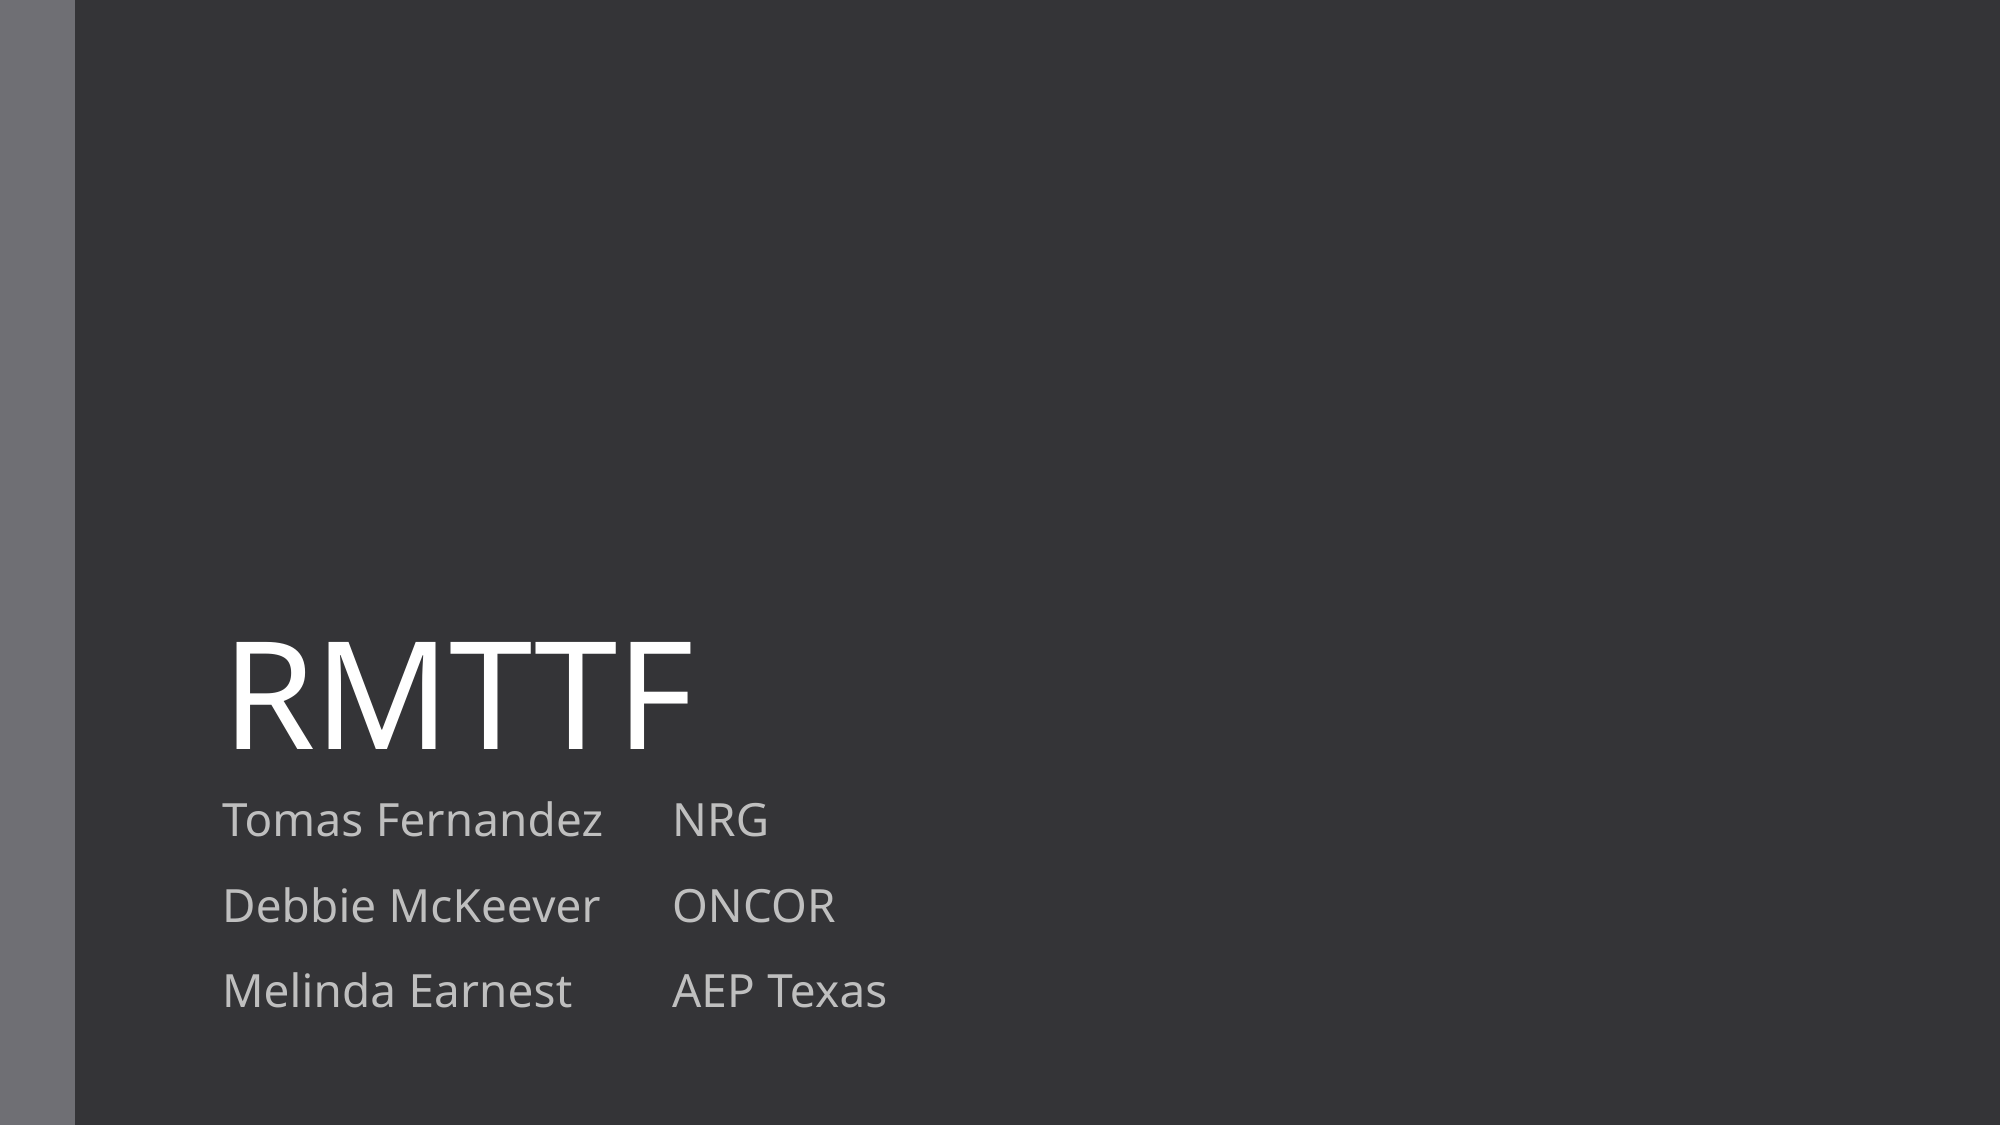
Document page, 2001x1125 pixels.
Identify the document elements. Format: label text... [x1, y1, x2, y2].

subtitle Tomas Fernandez NRG Debbie McKeever ONCOR Melinda Earnest AEP Texas [206, 787, 1752, 1065]
title RMTTF [206, 124, 1752, 787]
